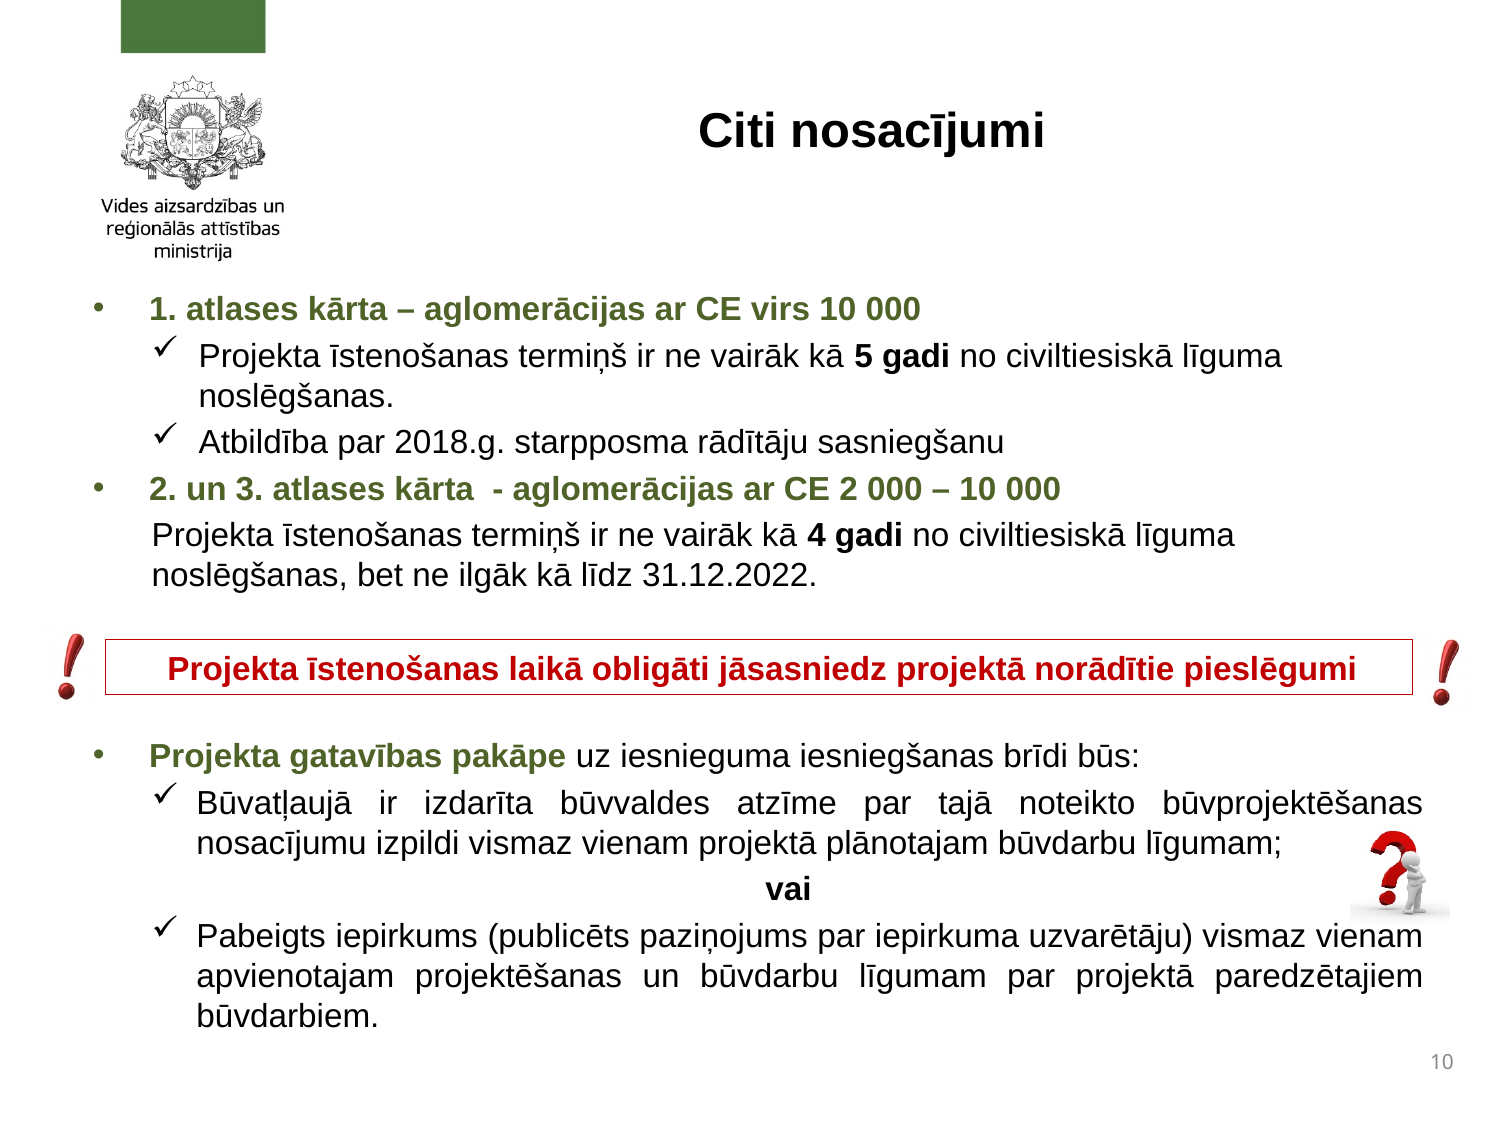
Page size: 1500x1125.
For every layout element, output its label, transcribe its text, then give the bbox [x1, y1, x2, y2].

title Citi nosacījumi [371, 91, 1373, 166]
text_box Projekta gatavības pakāpe uz iesnieguma iesniegšanas brīdi būs: Būvatļaujā ir izdarīta būvvaldes atzīme par tajā noteikto būvprojektēšanas nosacījumu izpildi vismaz vienam projektā plānotajam būvdarbu līgumam; vai Pabeigts iepirkums (publicēts paziņojums par iepirkuma uzvarētāju) vismaz vienam apvienotajam projektēšanas un būvdarbu līgumam par projektā paredzētajiem būvdarbiem. [77, 726, 1441, 978]
picture [41, 626, 101, 707]
picture [1350, 825, 1450, 924]
list 1. atlases kārta – aglomerācijas ar CE virs 10 000 Projekta īstenošanas termiņš ir ne vairāk kā 5 gadi no civiltiesiskā līguma noslēgšanas. Atbildība par 2018.g. starpposma rādītāju sasniegšanu 2. un 3. atlases kārta - aglomerācijas ar CE 2 000 – 10 000 Projekta īstenošanas termiņš ir ne vairāk kā 4 gadi no civiltiesiskā līguma noslēgšanas, bet ne ilgāk kā līdz 31.12.2022. [77, 279, 1441, 608]
text_box Projekta īstenošanas laikā obligāti jāsasniedz projektā norādītie pieslēgumi [105, 639, 1412, 695]
picture [48, 0, 338, 321]
picture [1417, 632, 1477, 714]
slide_number 10 [1400, 1037, 1470, 1088]
